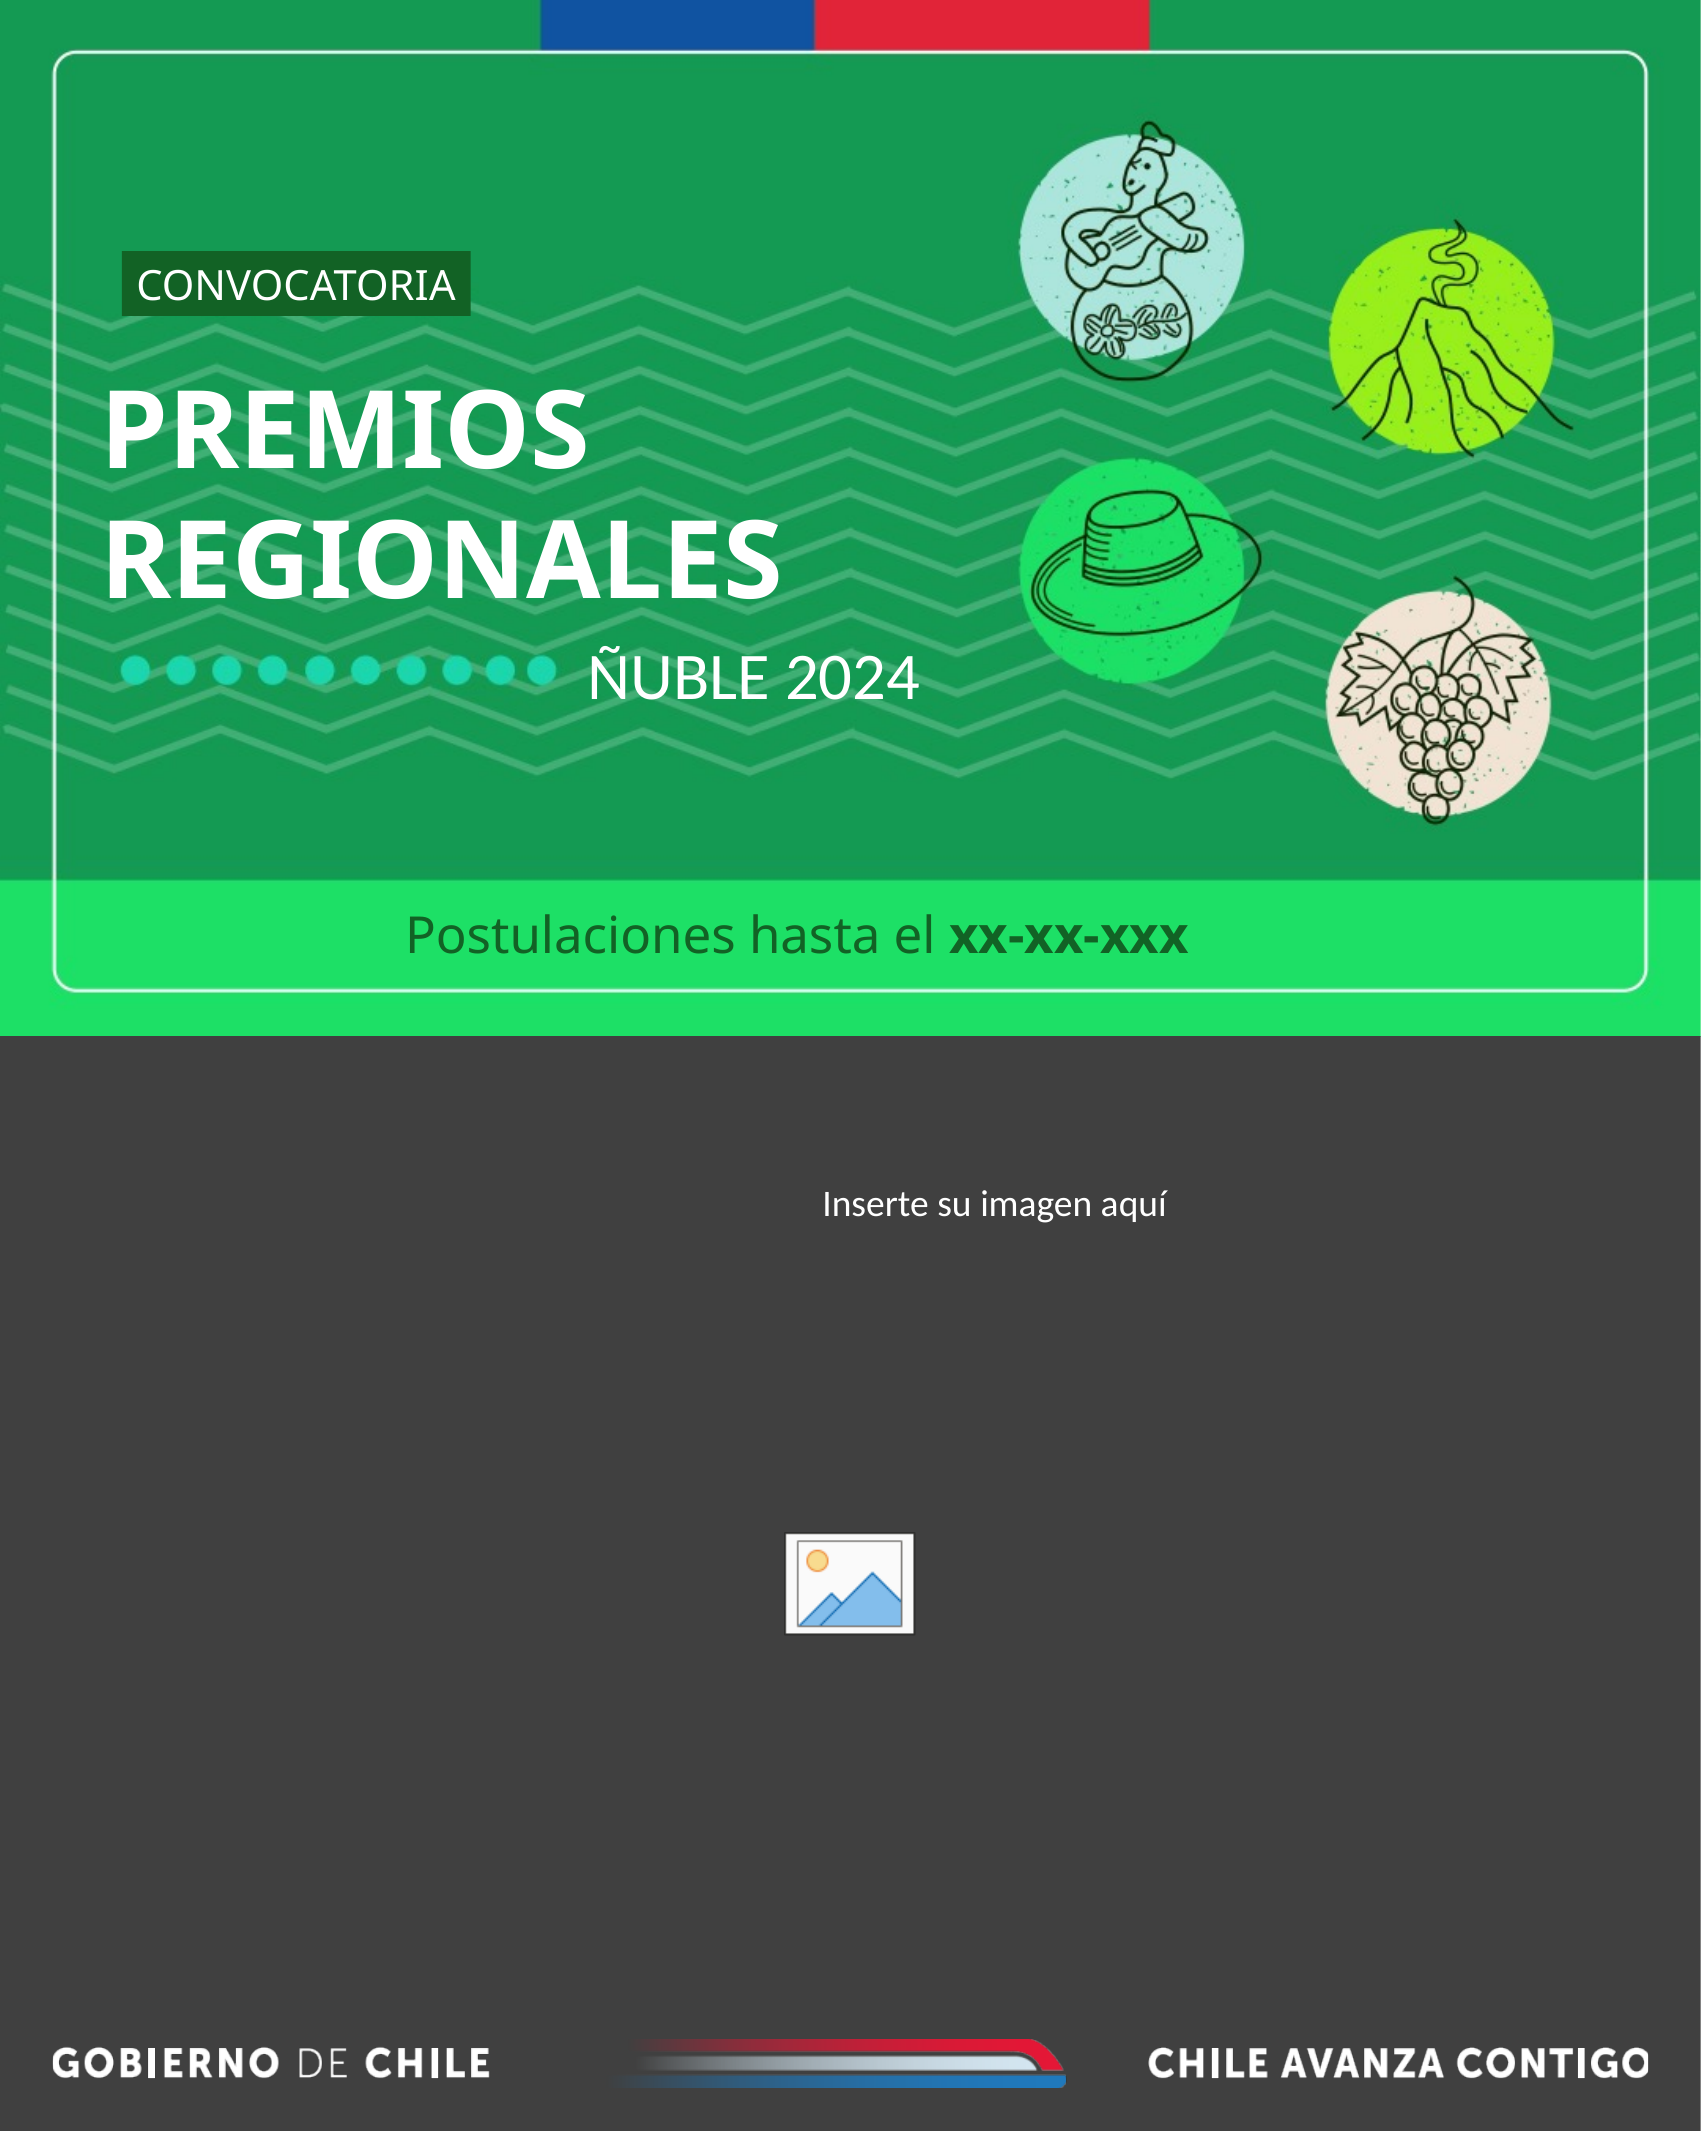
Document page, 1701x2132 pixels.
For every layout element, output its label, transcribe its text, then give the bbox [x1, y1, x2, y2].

text_box ÑUBLE 2024 [572, 625, 936, 721]
text_box Postulaciones hasta el xx-xx-xxx [390, 895, 1311, 972]
text_box CONVOCATORIA [121, 251, 471, 316]
picture [0, 1036, 1701, 2132]
text_box PREMIOS REGIONALES [85, 353, 936, 628]
